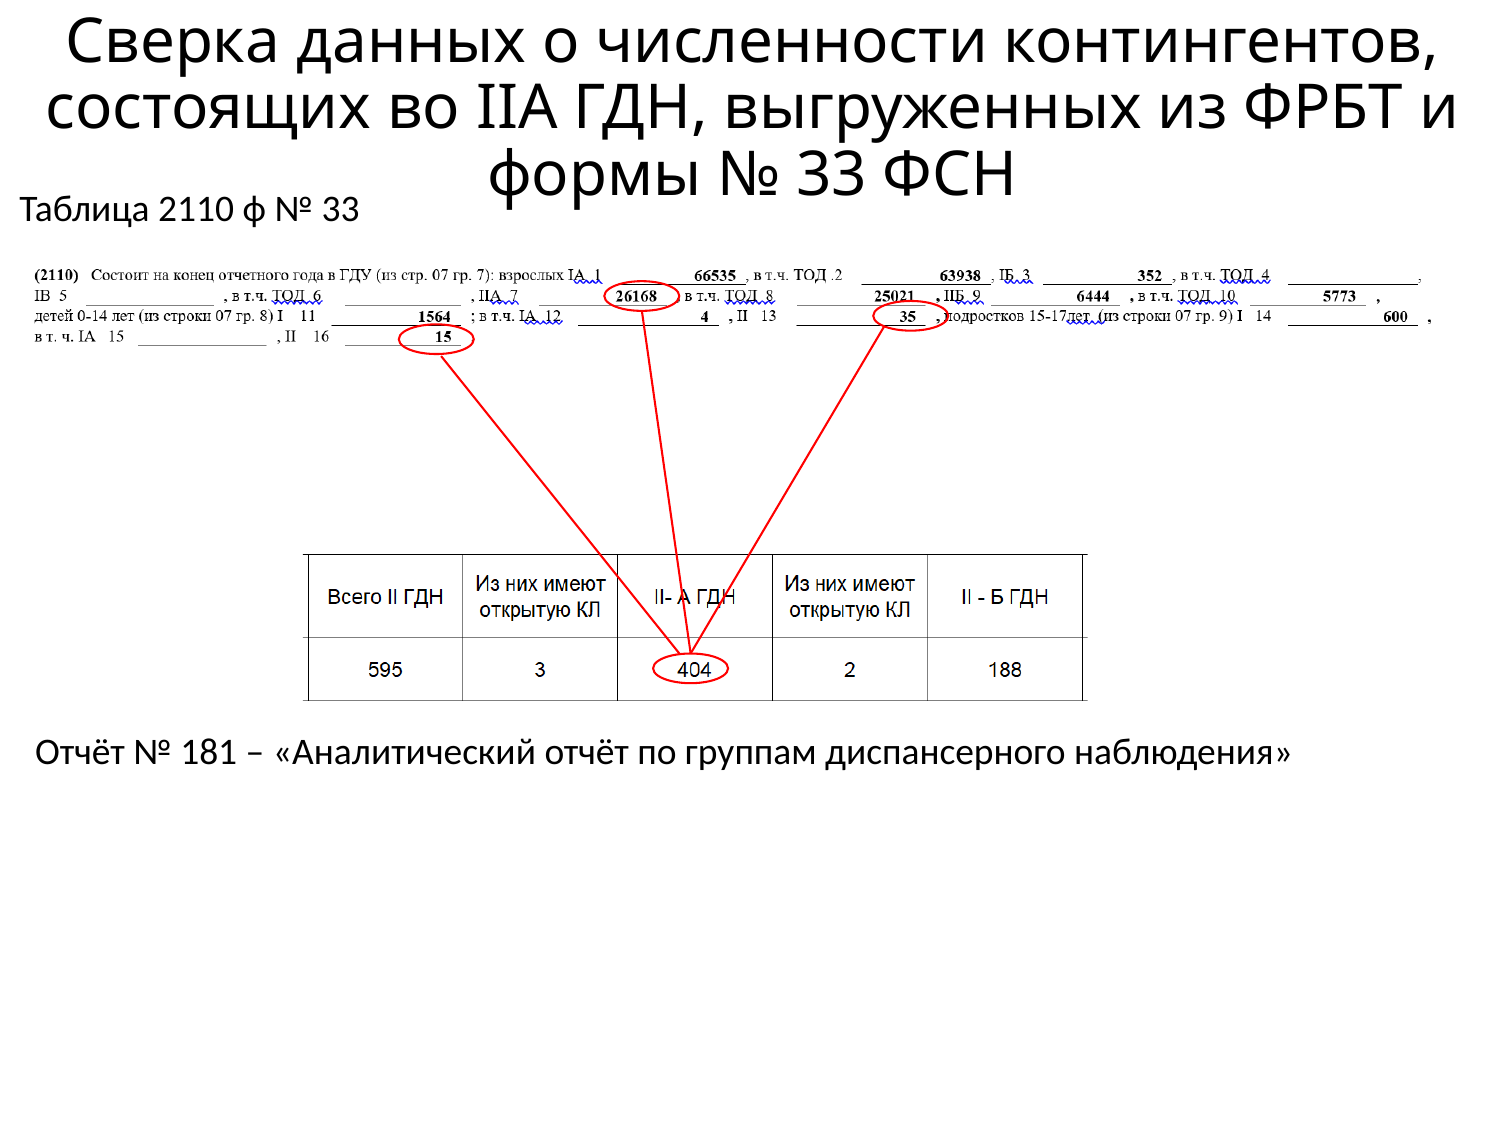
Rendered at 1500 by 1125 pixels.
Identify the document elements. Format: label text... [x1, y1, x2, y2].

title Сверка данных о численности контингентов, состоящих во IIА ГДН, выгруженных из ФРБТ и формы № 33 ФСН [4, 0, 1500, 218]
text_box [302, 548, 1088, 709]
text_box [691, 326, 885, 654]
text_box Таблица 2110 ф № 33 [4, 176, 1438, 237]
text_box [27, 265, 1438, 360]
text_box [641, 310, 691, 654]
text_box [441, 356, 641, 654]
text_box Отчёт № 181 – «Аналитический отчёт по группам диспансерного наблюдения» [20, 719, 1454, 780]
